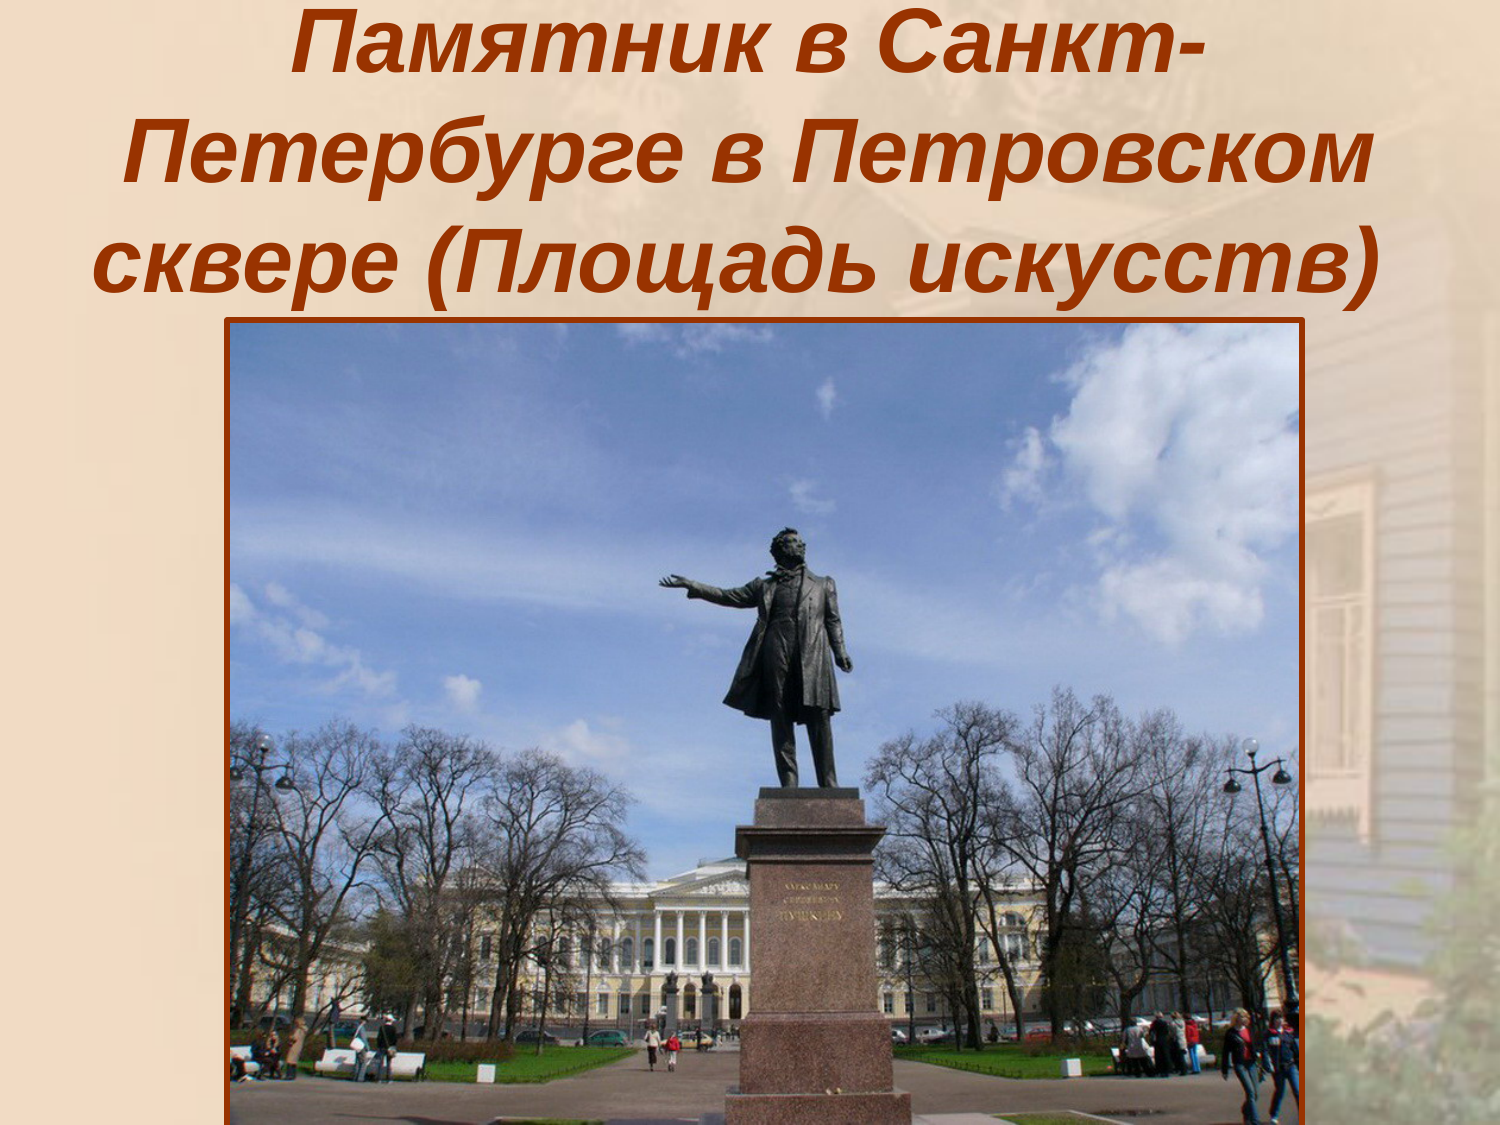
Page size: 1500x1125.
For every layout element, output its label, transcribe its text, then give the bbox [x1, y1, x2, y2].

picture [229, 323, 1300, 1125]
title Памятник в Санкт-Петербурге в Петровском сквере (Площадь искусств) [74, 0, 1426, 291]
picture [0, 0, 1500, 1125]
